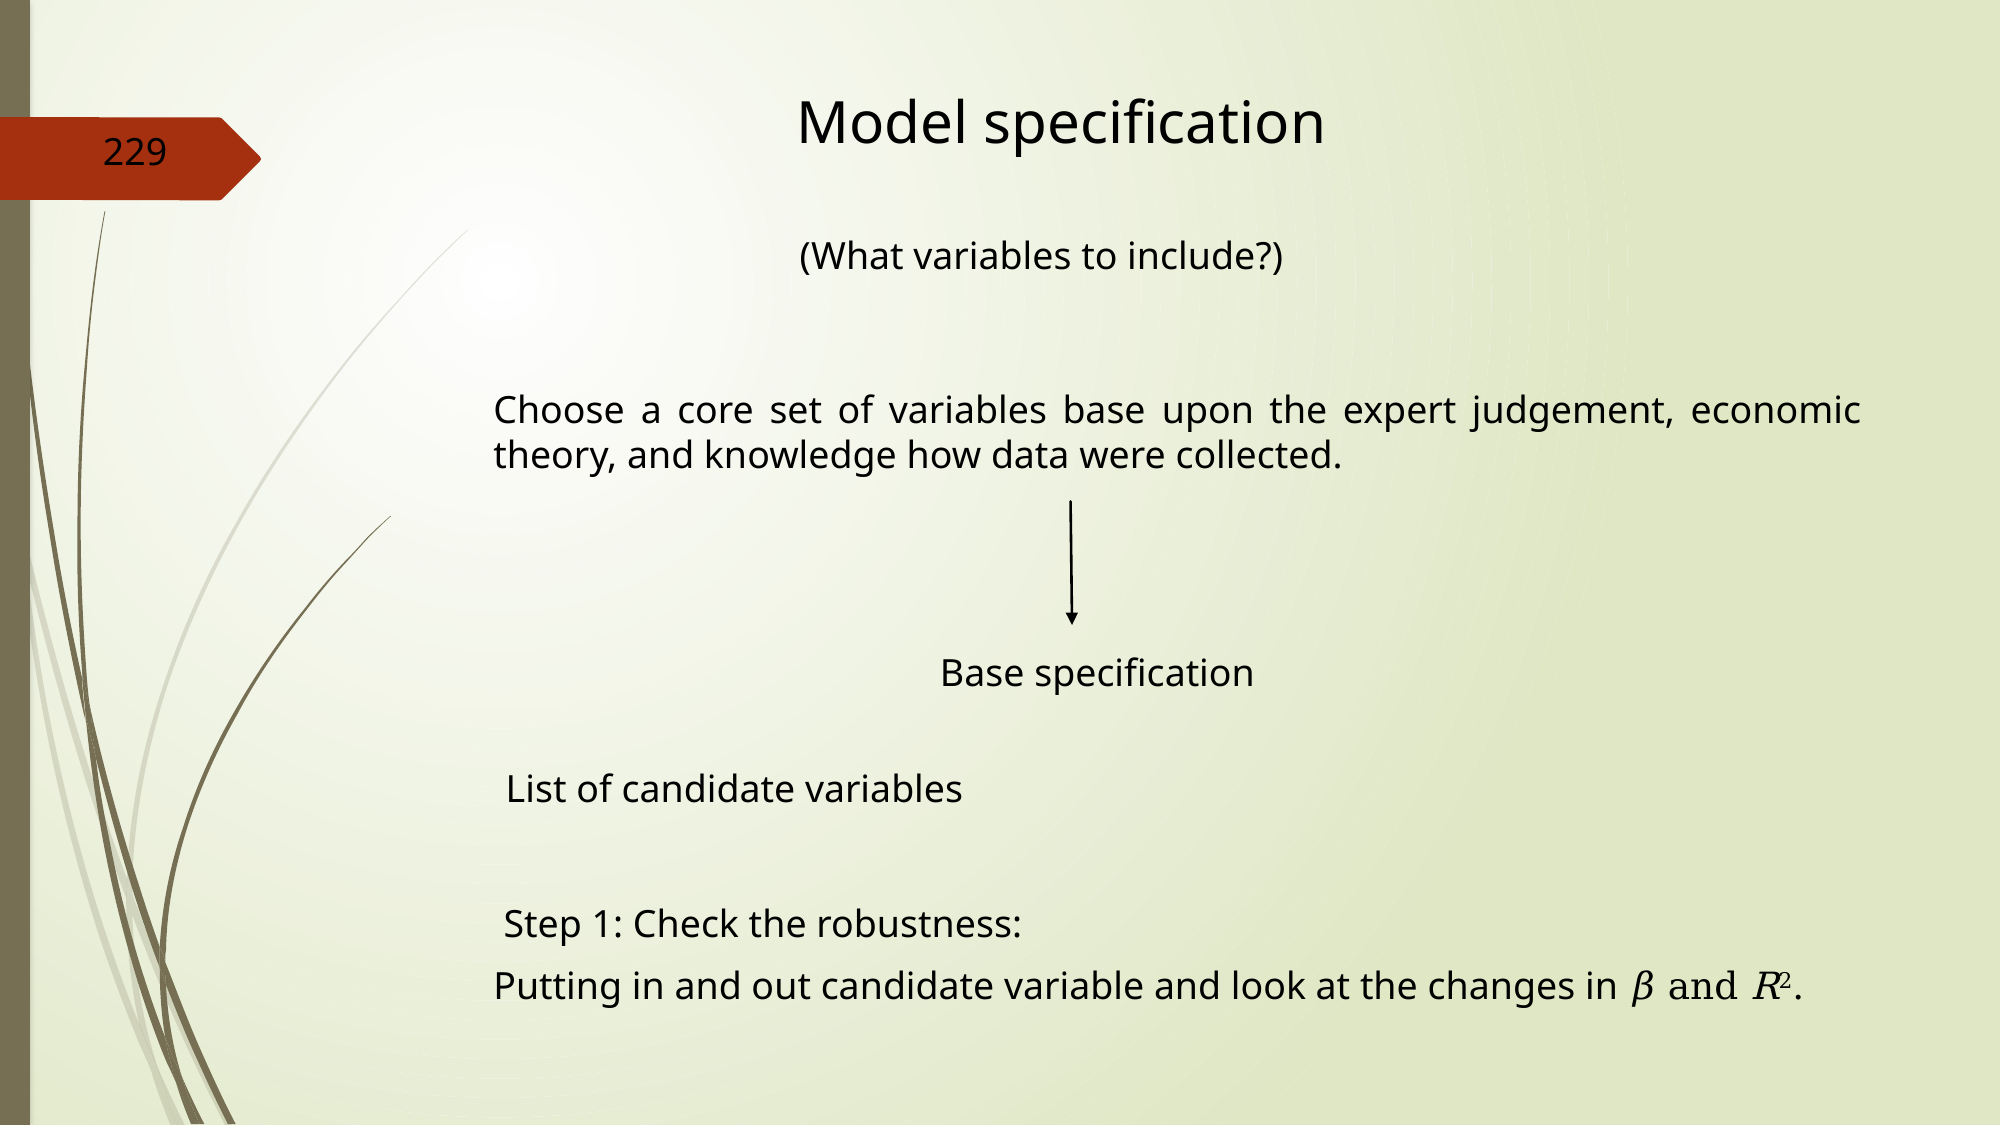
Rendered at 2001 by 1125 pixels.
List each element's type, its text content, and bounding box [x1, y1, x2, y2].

text_box List of candidate variables [490, 757, 979, 818]
text_box Base specification [925, 641, 1271, 702]
text_box Putting in and out candidate variable and look at the changes in 𝛽 and R2. [478, 955, 1912, 1015]
text_box 229 [88, 120, 183, 181]
text_box Model specification [782, 77, 1342, 163]
text_box Choose a core set of variables base upon the expert judgement, economic theory, and knowledge how data were collected. [478, 378, 1877, 484]
text_box Step 1: Check the robustness: [489, 892, 1038, 953]
text_box (What variables to include?) [784, 224, 1299, 285]
